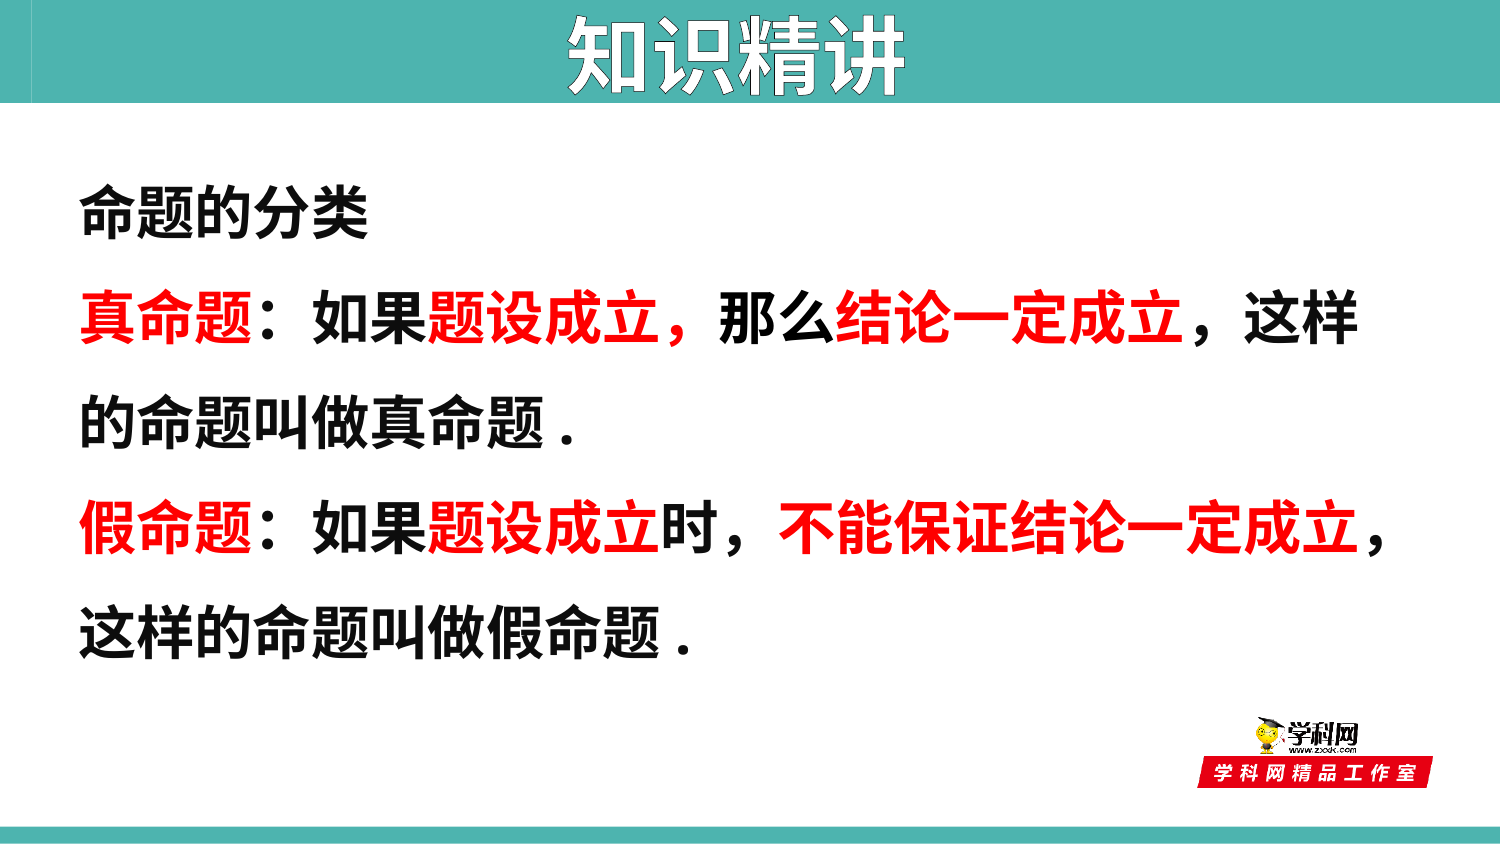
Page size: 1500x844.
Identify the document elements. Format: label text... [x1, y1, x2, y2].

text_box 知识精讲 [554, 0, 920, 111]
picture [1197, 756, 1433, 788]
text_box 命题的分类 真命题：如果题设成立，那么结论一定成立，这样的命题叫做真命题. 假命题：如果题设成立时，不能保证结论一定成立，这样的命题叫做假命题. [63, 133, 1411, 674]
picture [1256, 717, 1358, 754]
